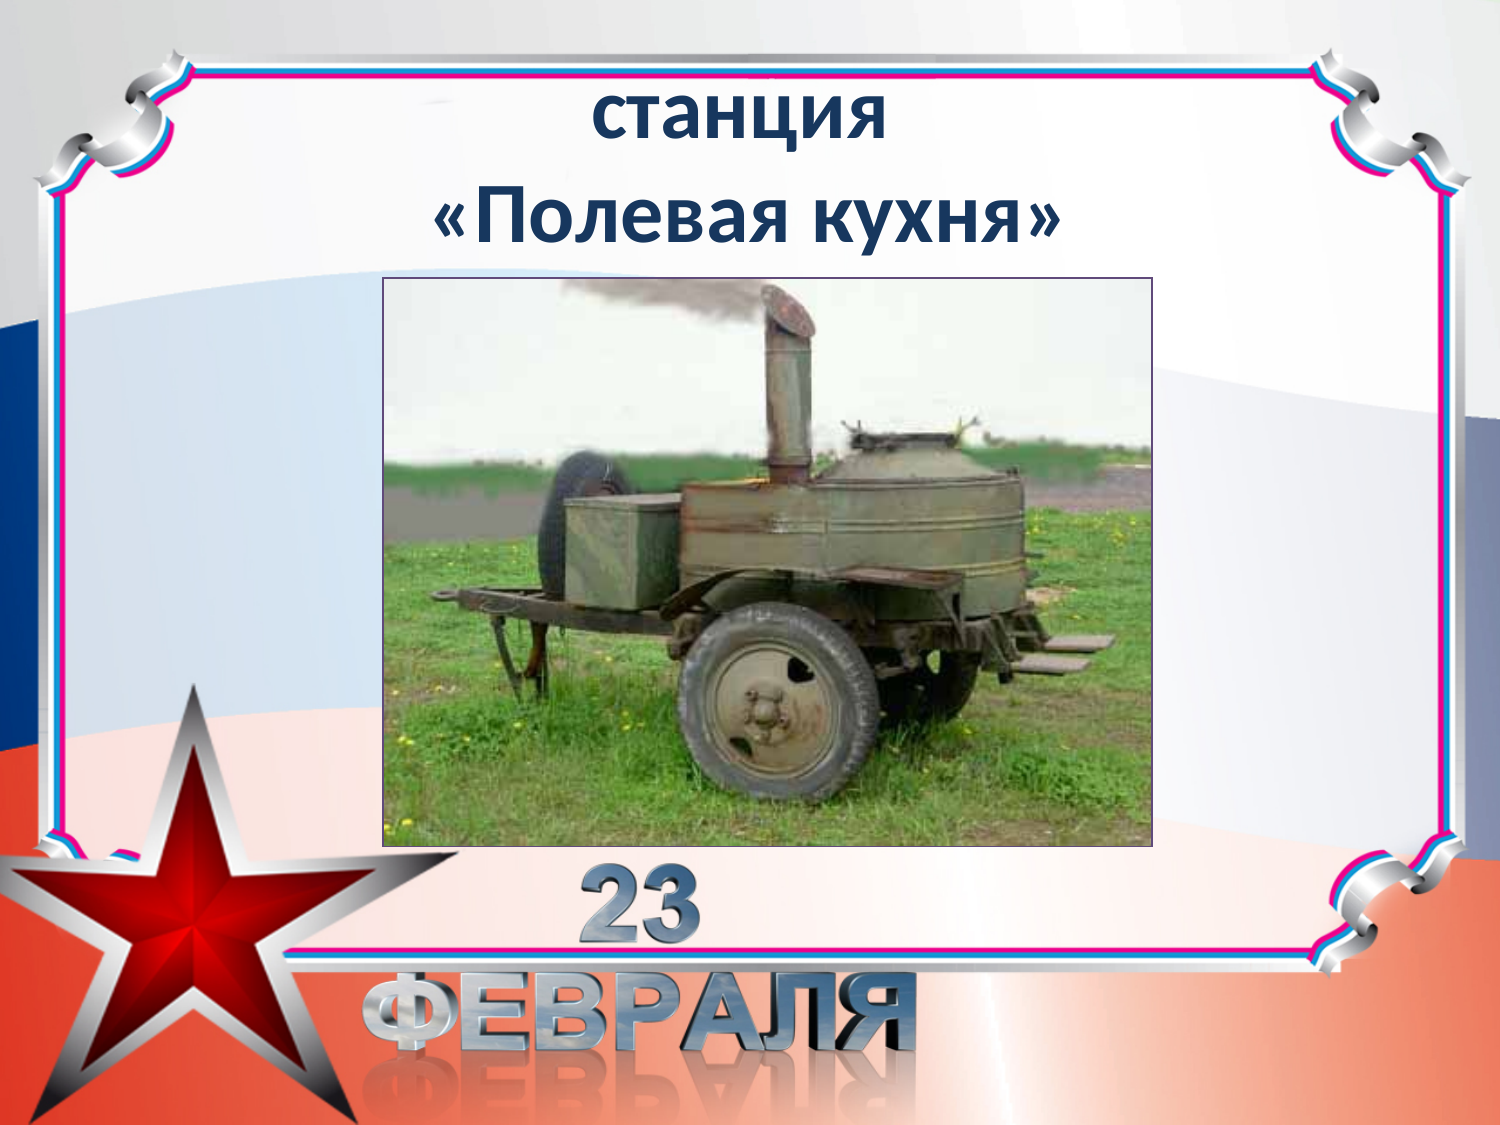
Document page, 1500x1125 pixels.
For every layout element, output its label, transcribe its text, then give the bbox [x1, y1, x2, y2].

picture [0, 0, 1500, 1125]
title станция «Полевая кухня» [75, 45, 1425, 268]
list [383, 278, 1152, 847]
